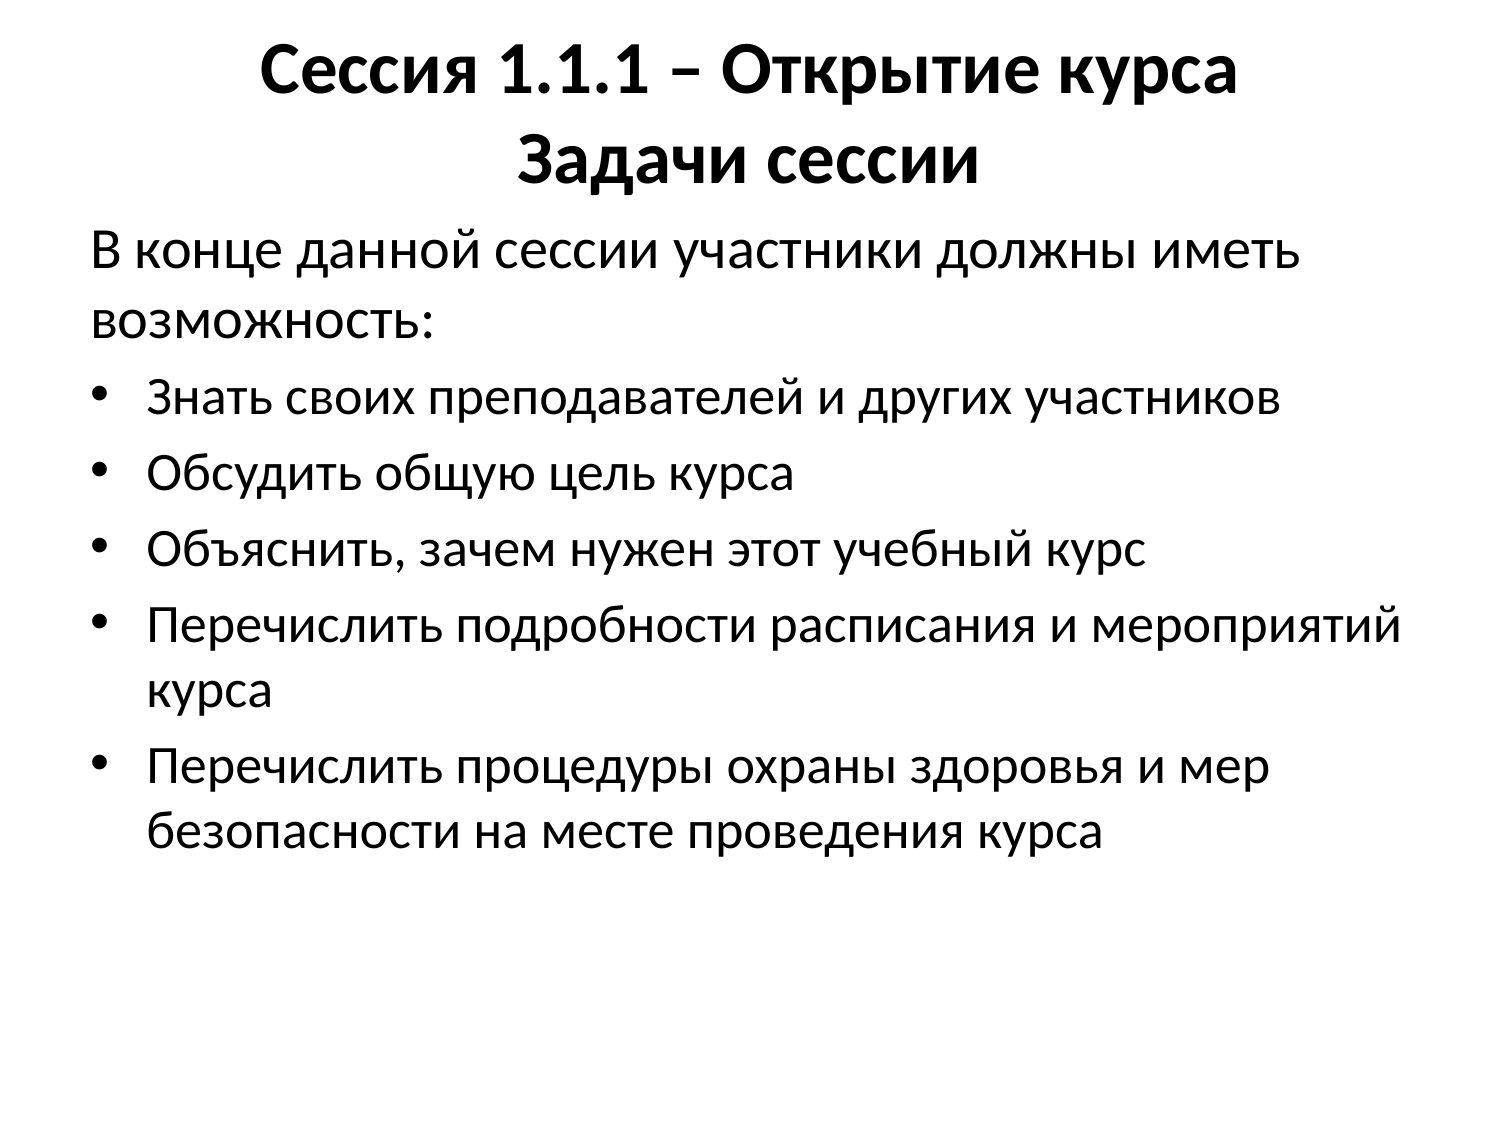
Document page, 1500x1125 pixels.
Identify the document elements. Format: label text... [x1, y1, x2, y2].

title Сессия 1.1.1 – Открытие курса Задачи сессии [75, 45, 1425, 172]
list В конце данной сессии участники должны иметь возможность: Знать своих преподавателей и других участников Обсудить общую цель курса Объяснить, зачем нужен этот учебный курс Перечислить подробности расписания и мероприятий курса Перечислить процедуры охраны здоровья и мер безопасности на месте проведения курса [75, 202, 1472, 1005]
